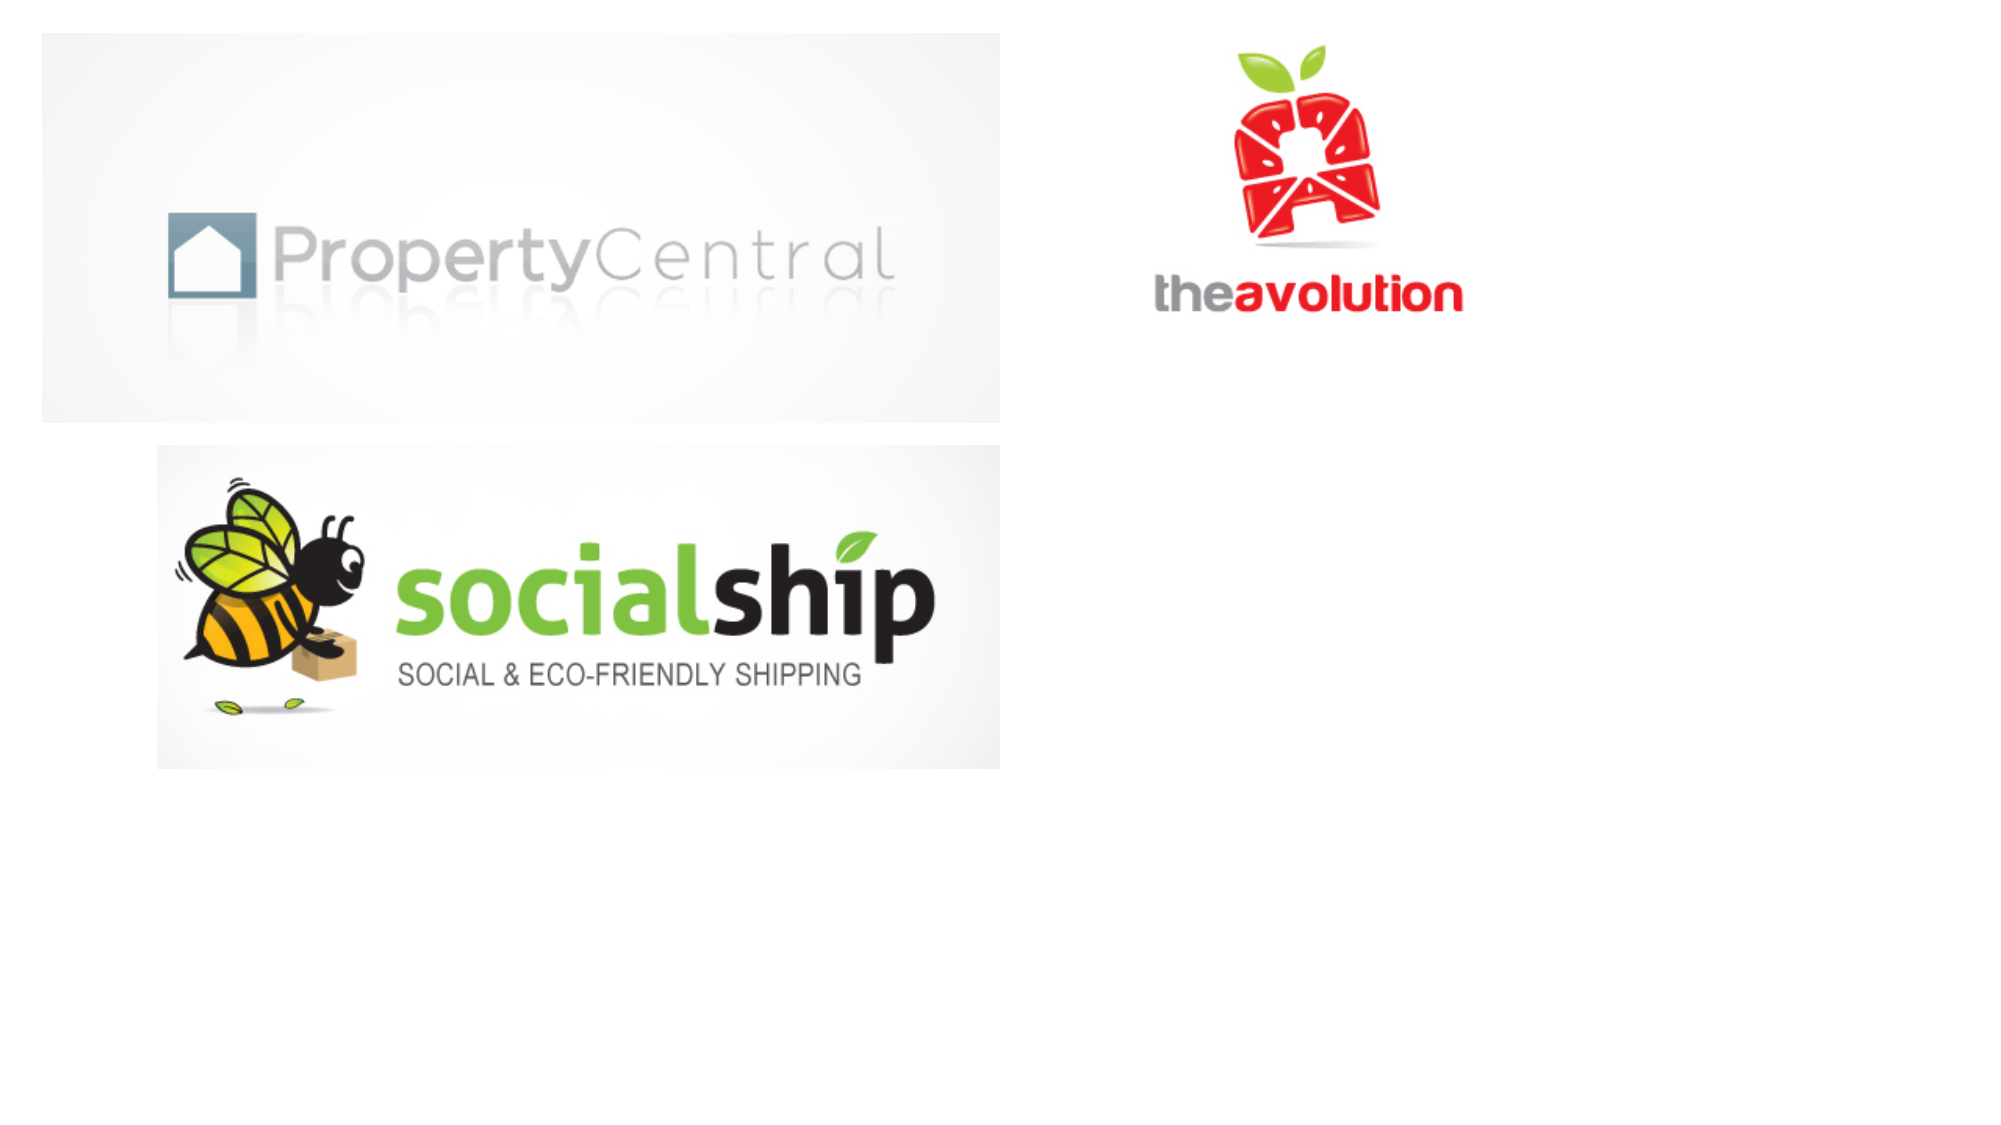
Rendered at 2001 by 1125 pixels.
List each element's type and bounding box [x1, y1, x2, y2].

picture [1119, 0, 1515, 368]
picture [157, 445, 1000, 769]
picture [42, 33, 1000, 423]
